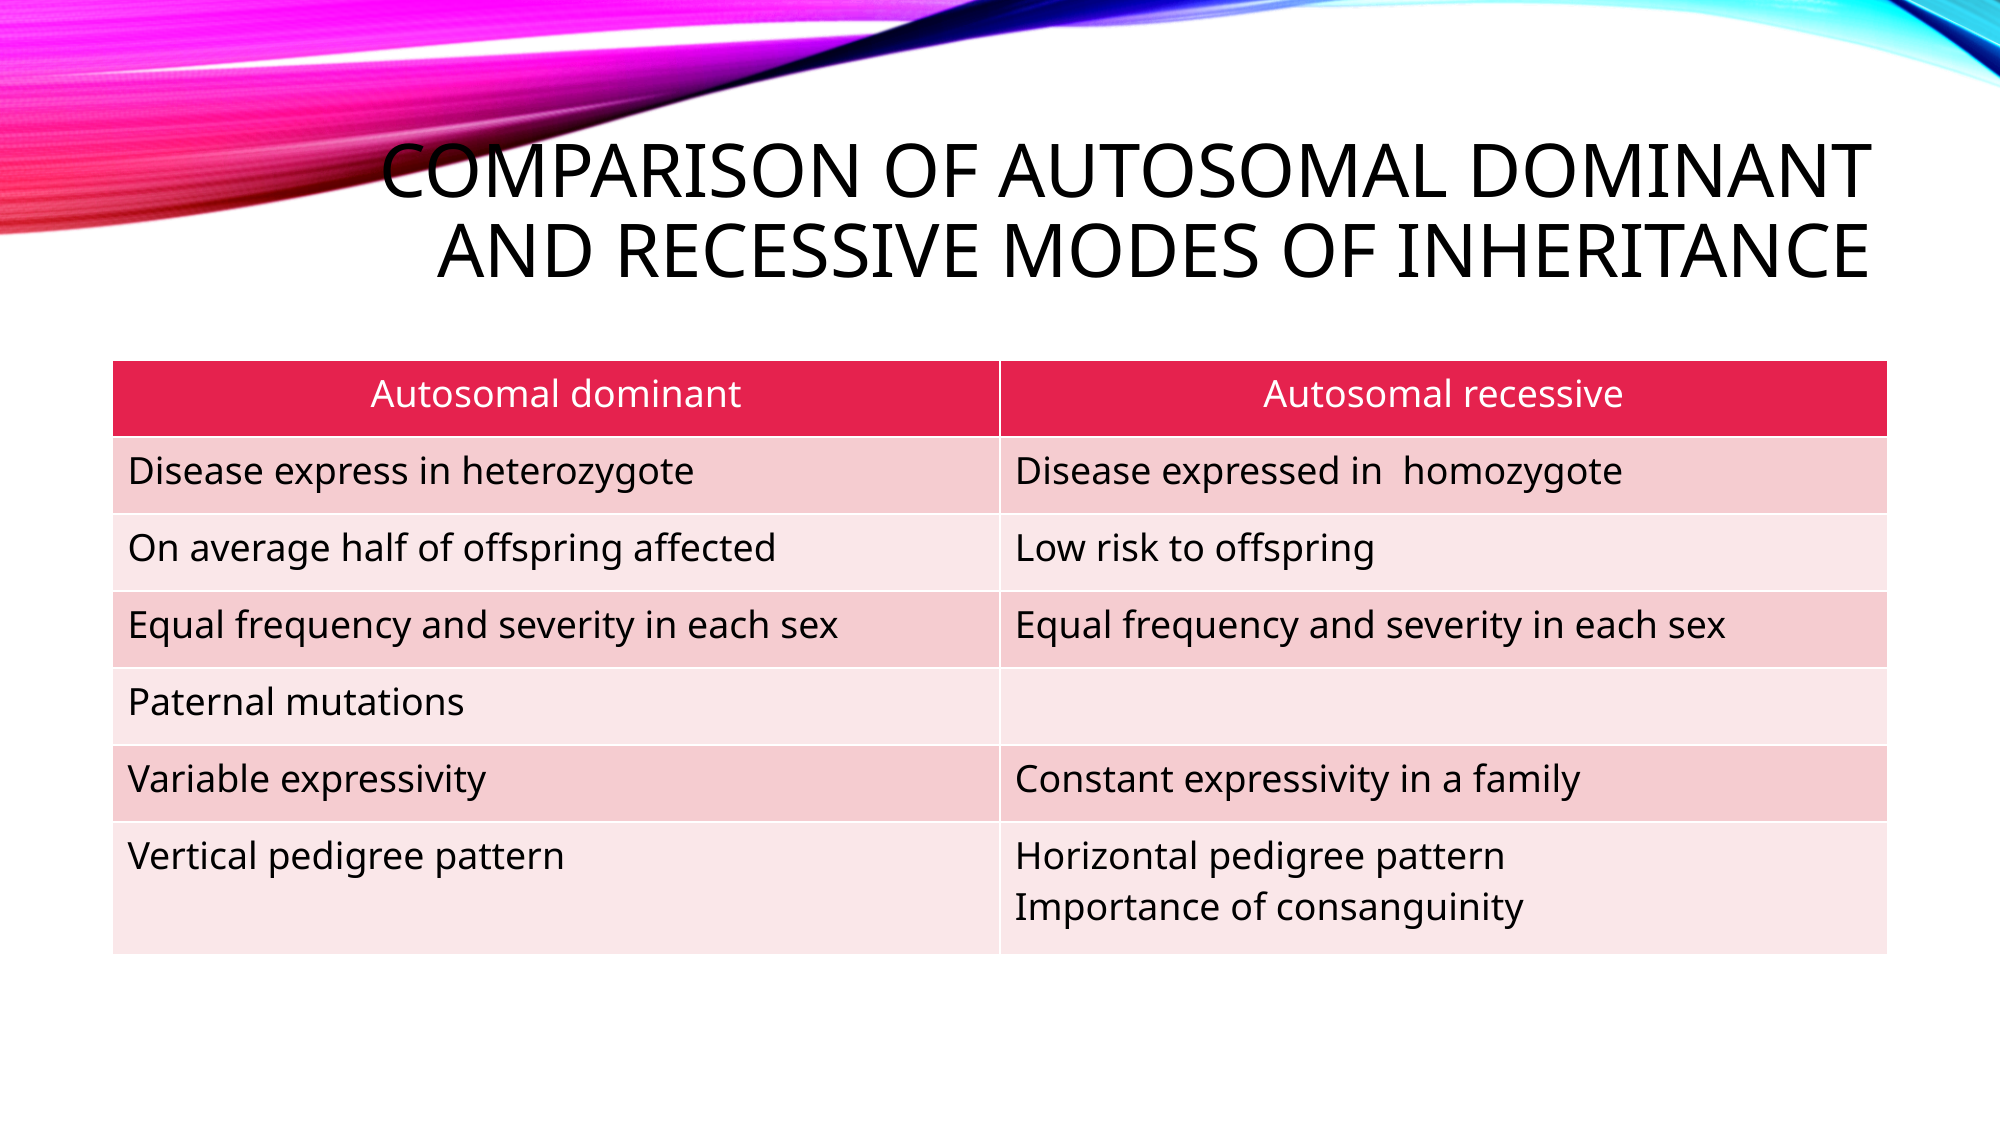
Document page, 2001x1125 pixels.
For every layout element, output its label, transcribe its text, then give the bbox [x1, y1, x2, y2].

table_cell Disease express in heterozygote [113, 438, 999, 513]
picture [1910, 0, 2000, 45]
table_cell Equal frequency and severity in each sex [1001, 592, 1887, 667]
table_cell Constant expressivity in a family [1001, 746, 1887, 821]
table_cell Low risk to offspring [1001, 515, 1887, 590]
table_cell Variable expressivity [113, 746, 999, 821]
table_header Autosomal dominant [113, 361, 999, 436]
table_cell Equal frequency and severity in each sex [113, 592, 999, 667]
table_cell On average half of offspring affected [113, 515, 999, 590]
table_cell Paternal mutations [113, 669, 999, 744]
table_header Autosomal recessive [1001, 361, 1887, 436]
table_cell [1001, 669, 1887, 744]
title Comparison of autosomal dominant and recessive modes of inheritance [345, 89, 1888, 338]
picture [1890, 0, 2000, 75]
table_cell Disease expressed in homozygote [1001, 438, 1887, 513]
table_cell Horizontal pedigree pattern Importance of consanguinity [1001, 823, 1887, 954]
picture [0, 0, 2000, 237]
table_cell Vertical pedigree pattern [113, 823, 999, 954]
